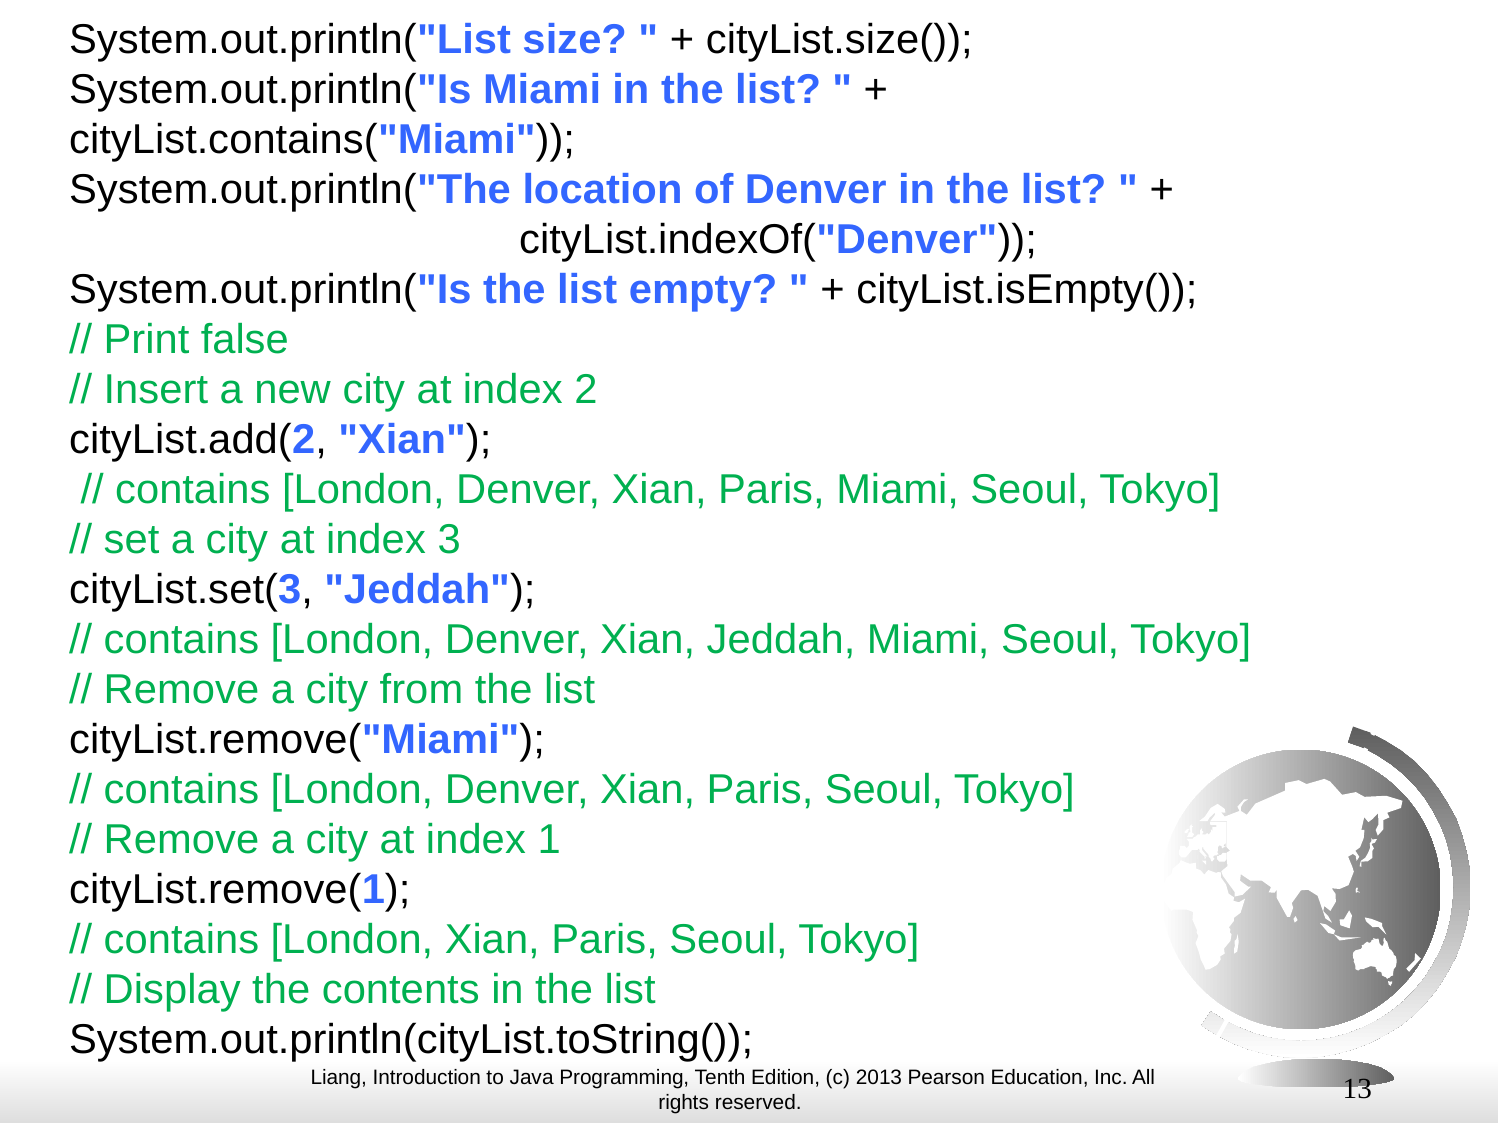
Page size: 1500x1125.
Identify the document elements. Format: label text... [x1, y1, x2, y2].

text_box 13 [1074, 1050, 1388, 1125]
text_box System.out.println("List size? " + cityList.size()); System.out.println("Is Miami in the list? " + cityList.contains("Miami")); System.out.println("The location of Denver in the list? " + cityList.indexOf("Denver")); System.out.println("Is the list empty? " + cityList.isEmpty()); // Print false // Insert a new city at index 2 cityList.add(2, "Xian"); // contains [London, Denver, Xian, Paris, Miami, Seoul, Tokyo] // set a city at index 3 cityList.set(3, "Jeddah"); // contains [London, Denver, Xian, Jeddah, Miami, Seoul, Tokyo] // Remove a city from the list cityList.remove("Miami"); // contains [London, Denver, Xian, Paris, Seoul, Tokyo] // Remove a city at index 1 cityList.remove(1); // contains [London, Xian, Paris, Seoul, Tokyo] // Display the contents in the list System.out.println(cityList.toString()); [54, 24, 1388, 1050]
